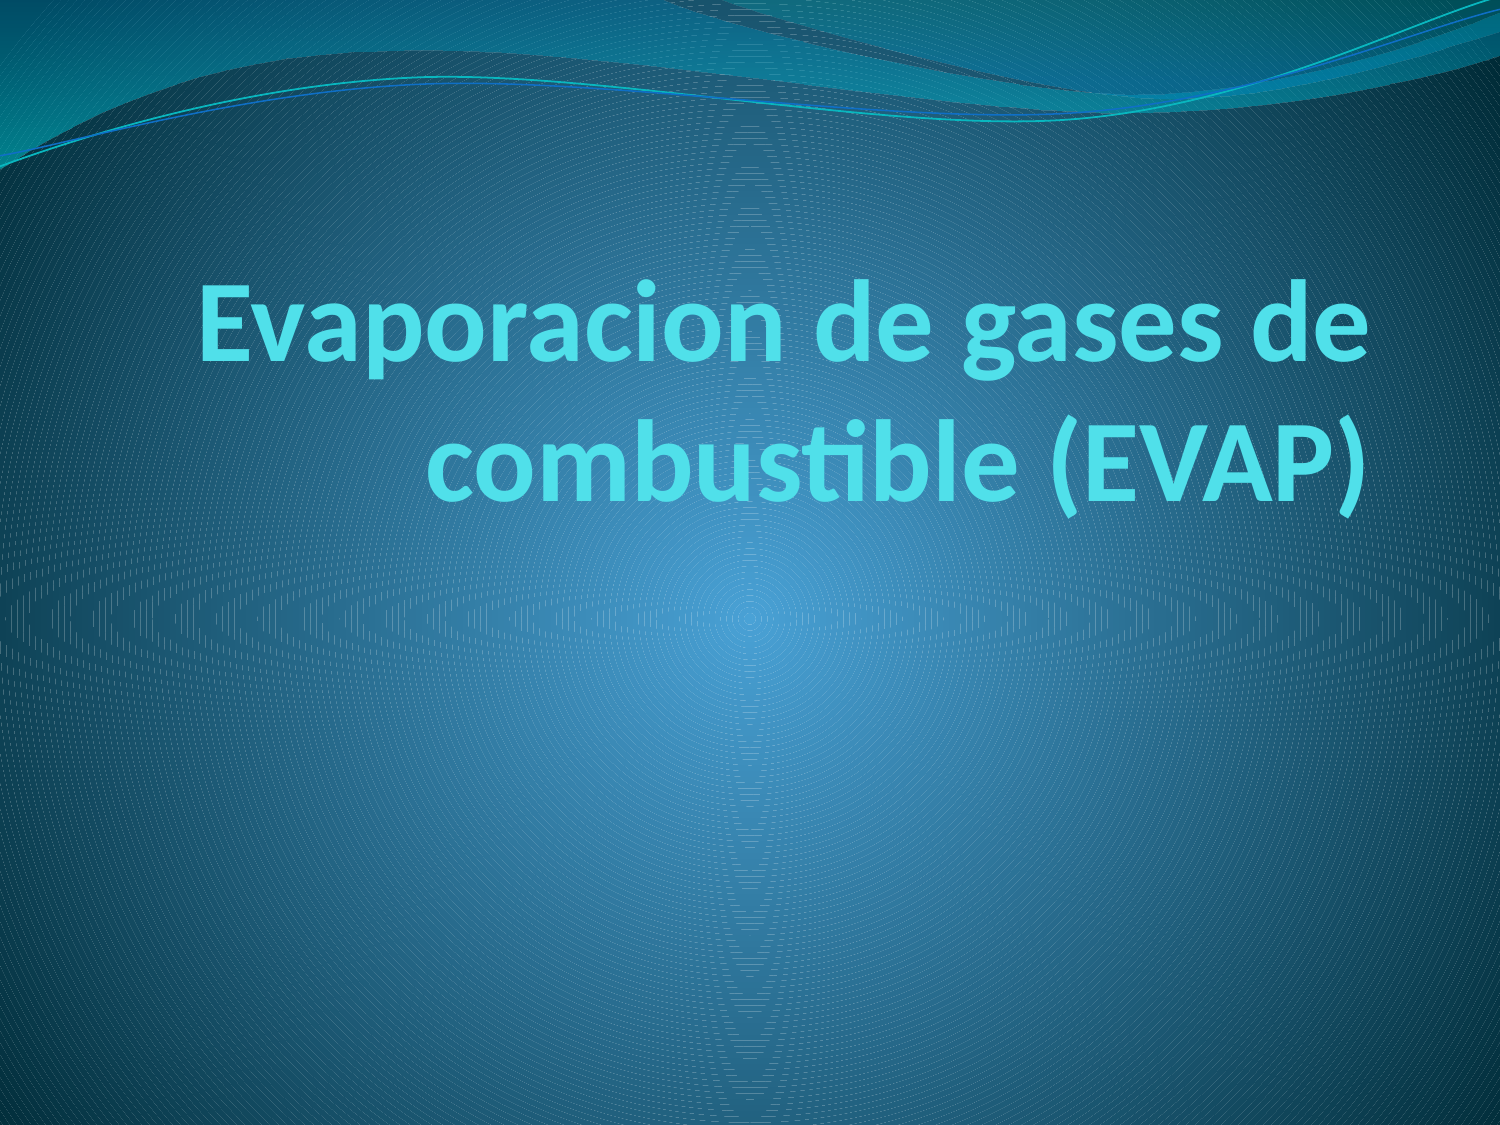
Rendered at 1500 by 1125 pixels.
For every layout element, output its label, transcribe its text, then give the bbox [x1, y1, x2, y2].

title Evaporacion de gases de combustible (EVAP) [87, 224, 1376, 525]
